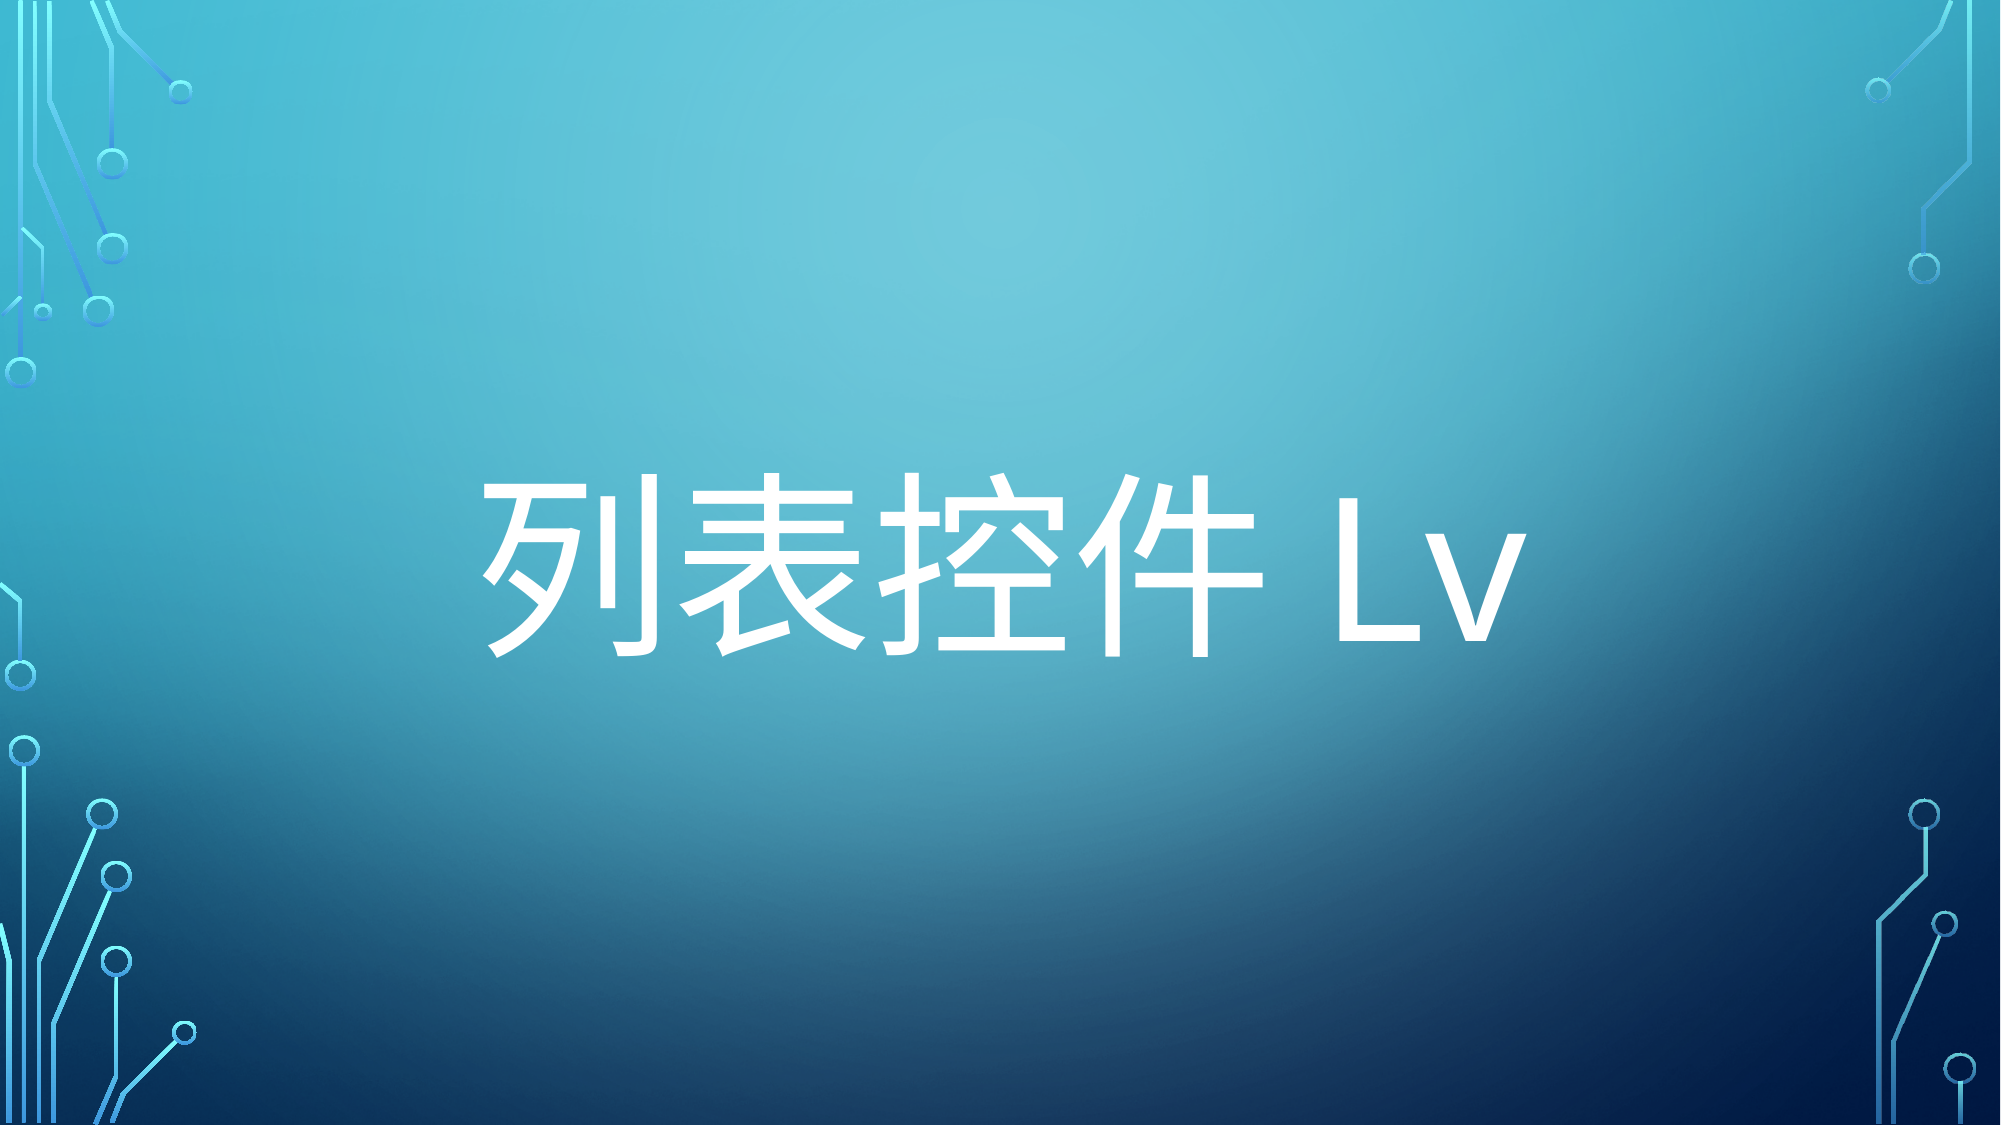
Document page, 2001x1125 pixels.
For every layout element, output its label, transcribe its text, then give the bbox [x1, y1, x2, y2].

text_box 列表控件Lv [458, 433, 1542, 689]
